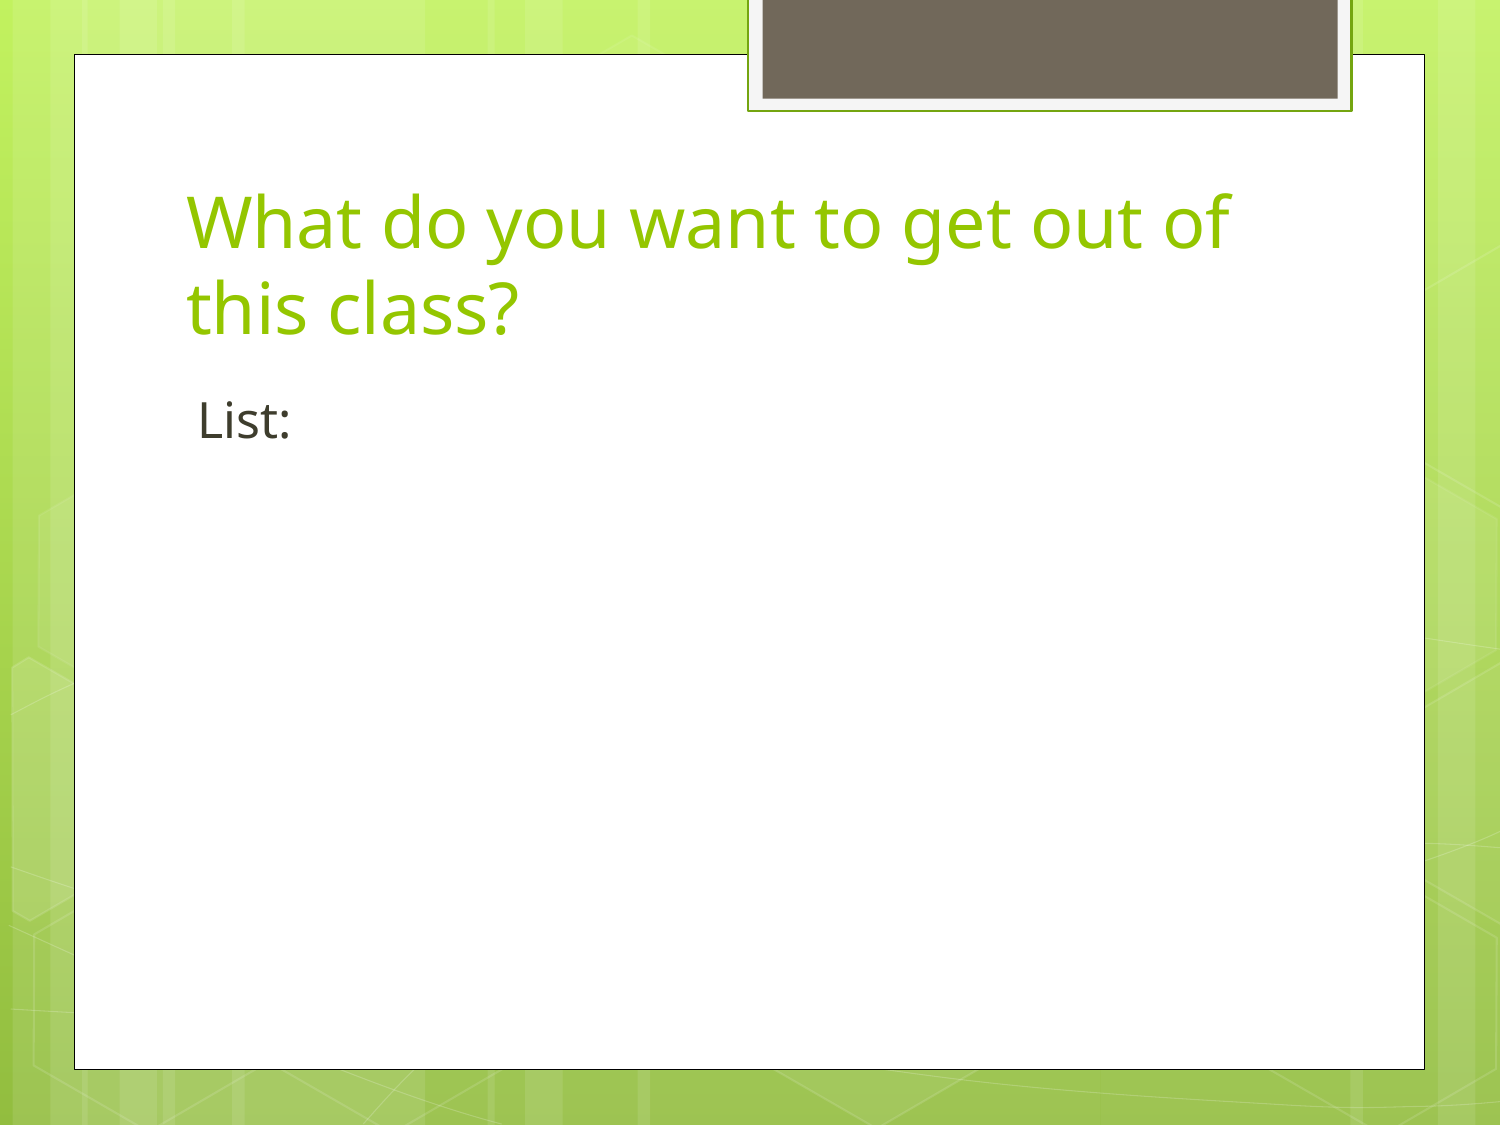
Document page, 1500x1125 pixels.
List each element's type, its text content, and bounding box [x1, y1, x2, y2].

title What do you want to get out of this class? [171, 168, 1324, 357]
list List: [171, 381, 1283, 957]
